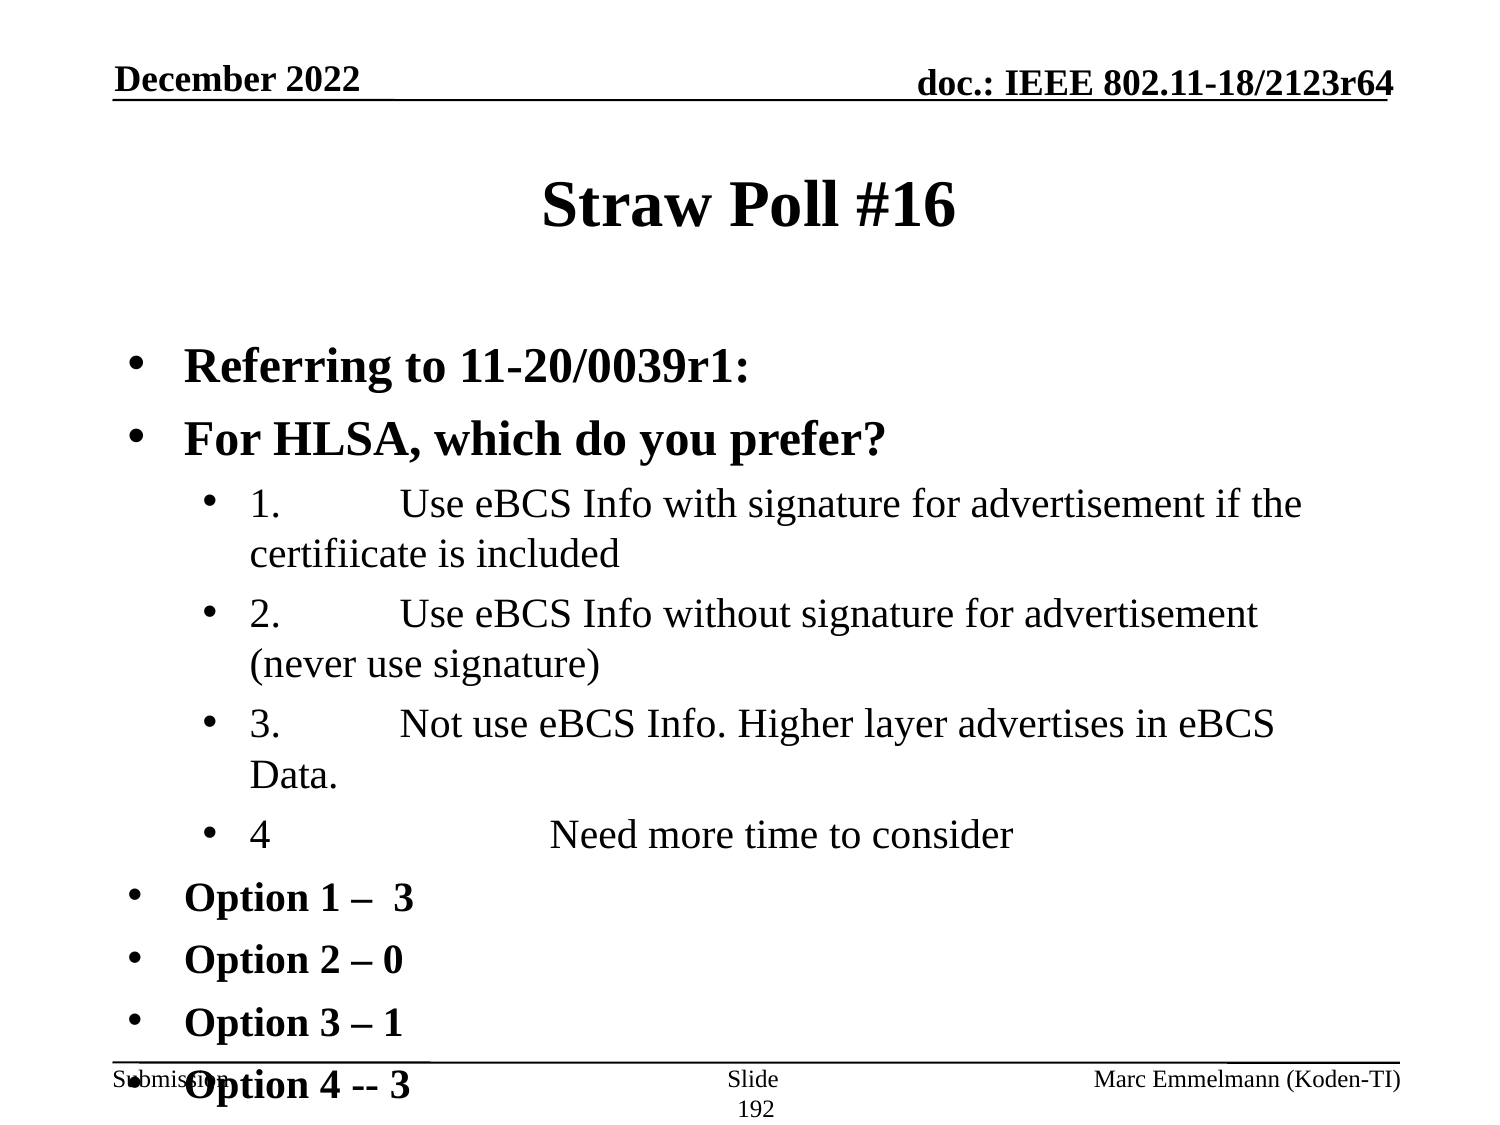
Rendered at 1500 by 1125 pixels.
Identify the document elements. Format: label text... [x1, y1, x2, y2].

list Referring to 11-20/0039r1: For HLSA, which do you prefer? 1. Use eBCS Info with signature for advertisement if the certifiicate is included 2. Use eBCS Info without signature for advertisement (never use signature) 3. Not use eBCS Info. Higher layer advertises in eBCS Data. 4 Need more time to consider Option 1 – 3 Option 2 – 0 Option 3 – 1 Option 4 -- 3 [112, 324, 1388, 1000]
title Straw Poll #16 [112, 112, 1388, 288]
slide_number Slide 192 [712, 1061, 800, 1123]
footer Marc Emmelmann (Koden-TI) [878, 1061, 1402, 1093]
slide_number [114, 54, 423, 100]
